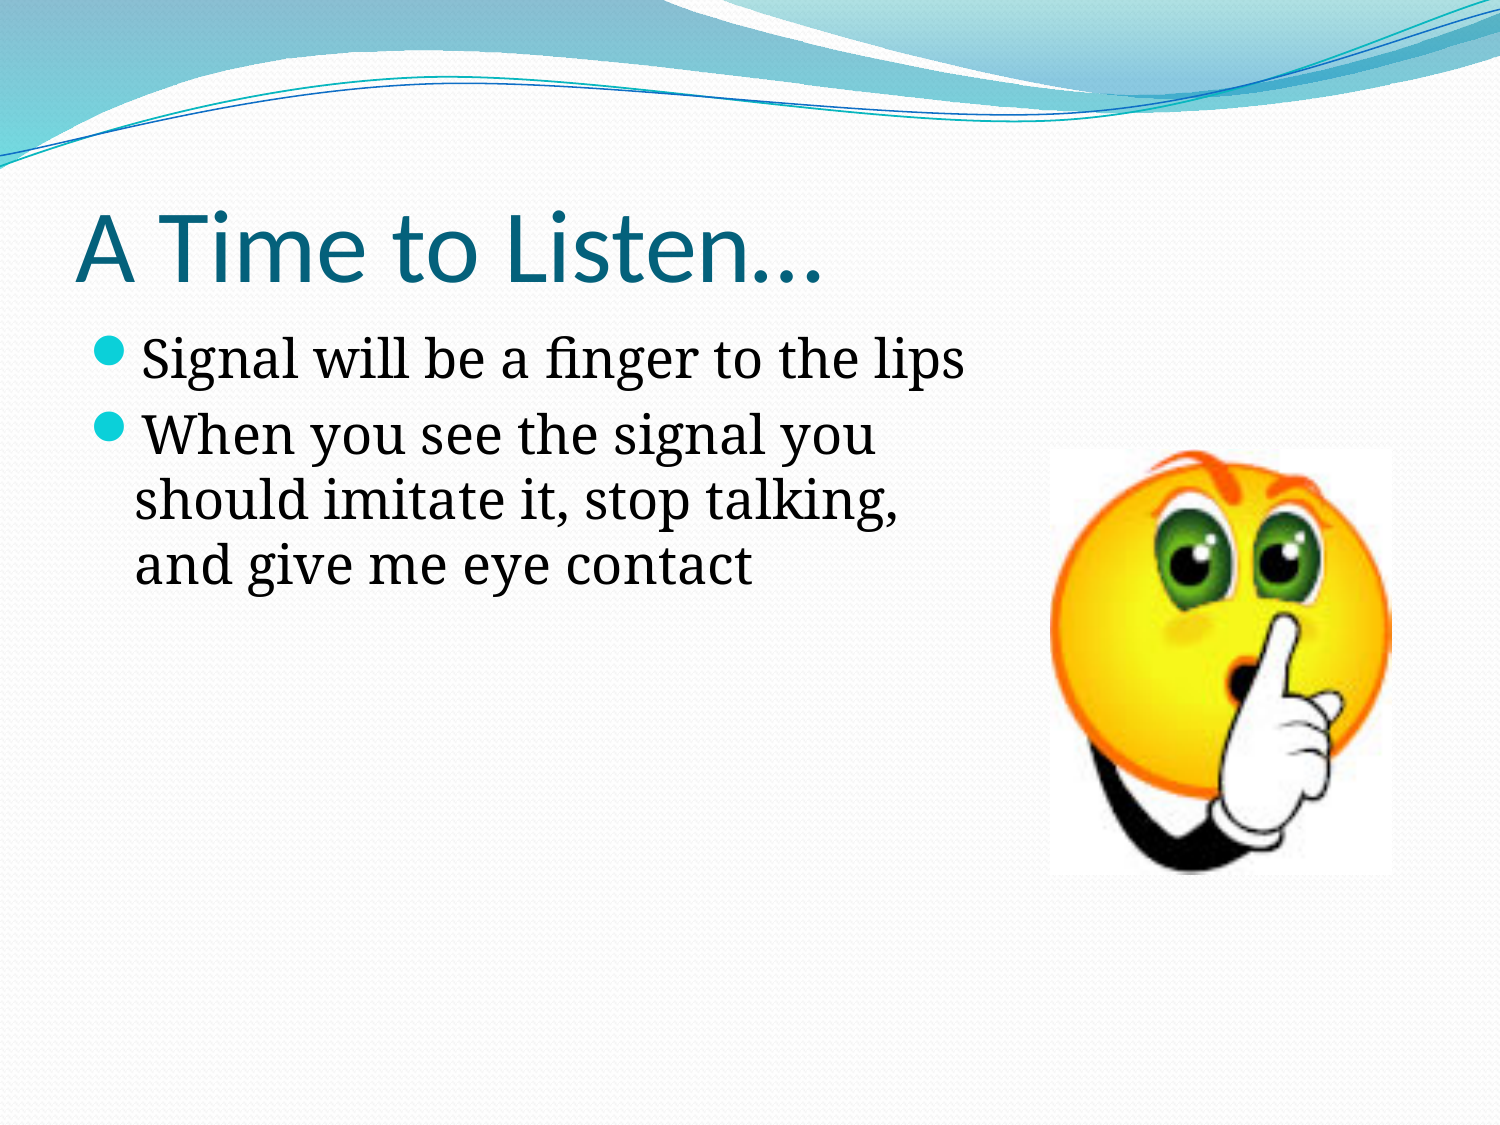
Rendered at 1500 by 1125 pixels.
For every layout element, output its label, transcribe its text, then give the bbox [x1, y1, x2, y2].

picture [1049, 449, 1393, 876]
title A Time to Listen… [75, 115, 1425, 303]
list Signal will be a finger to the lips When you see the signal you should imitate it, stop talking, and give me eye contact [75, 317, 988, 1038]
